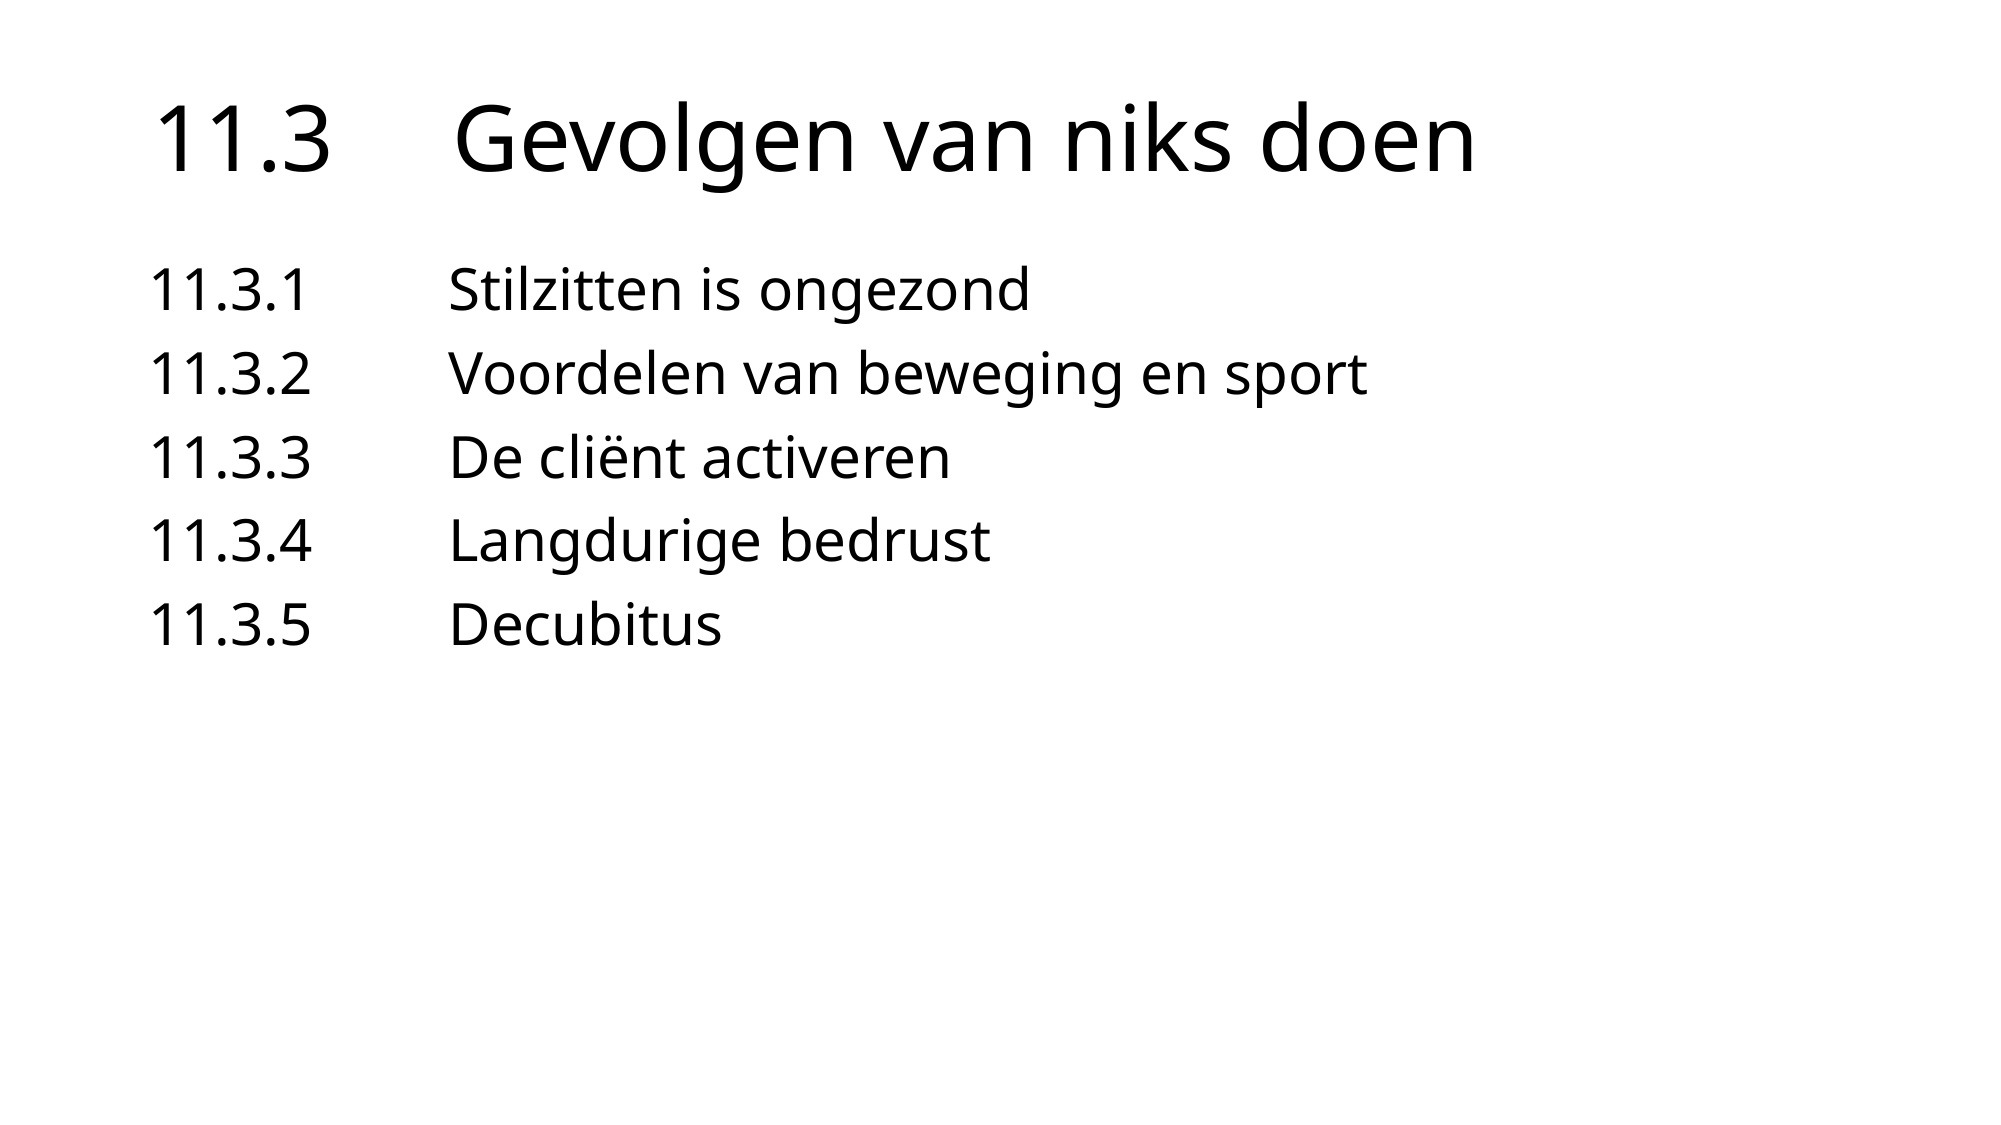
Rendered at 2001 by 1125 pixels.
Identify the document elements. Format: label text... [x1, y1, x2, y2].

title 11.3 Gevolgen van niks doen [137, 32, 1863, 250]
list 11.3.1 Stilzitten is ongezond 11.3.2 Voordelen van beweging en sport 11.3.3 De cliënt activeren 11.3.4 Langdurige bedrust 11.3.5 Decubitus [133, 252, 1859, 967]
